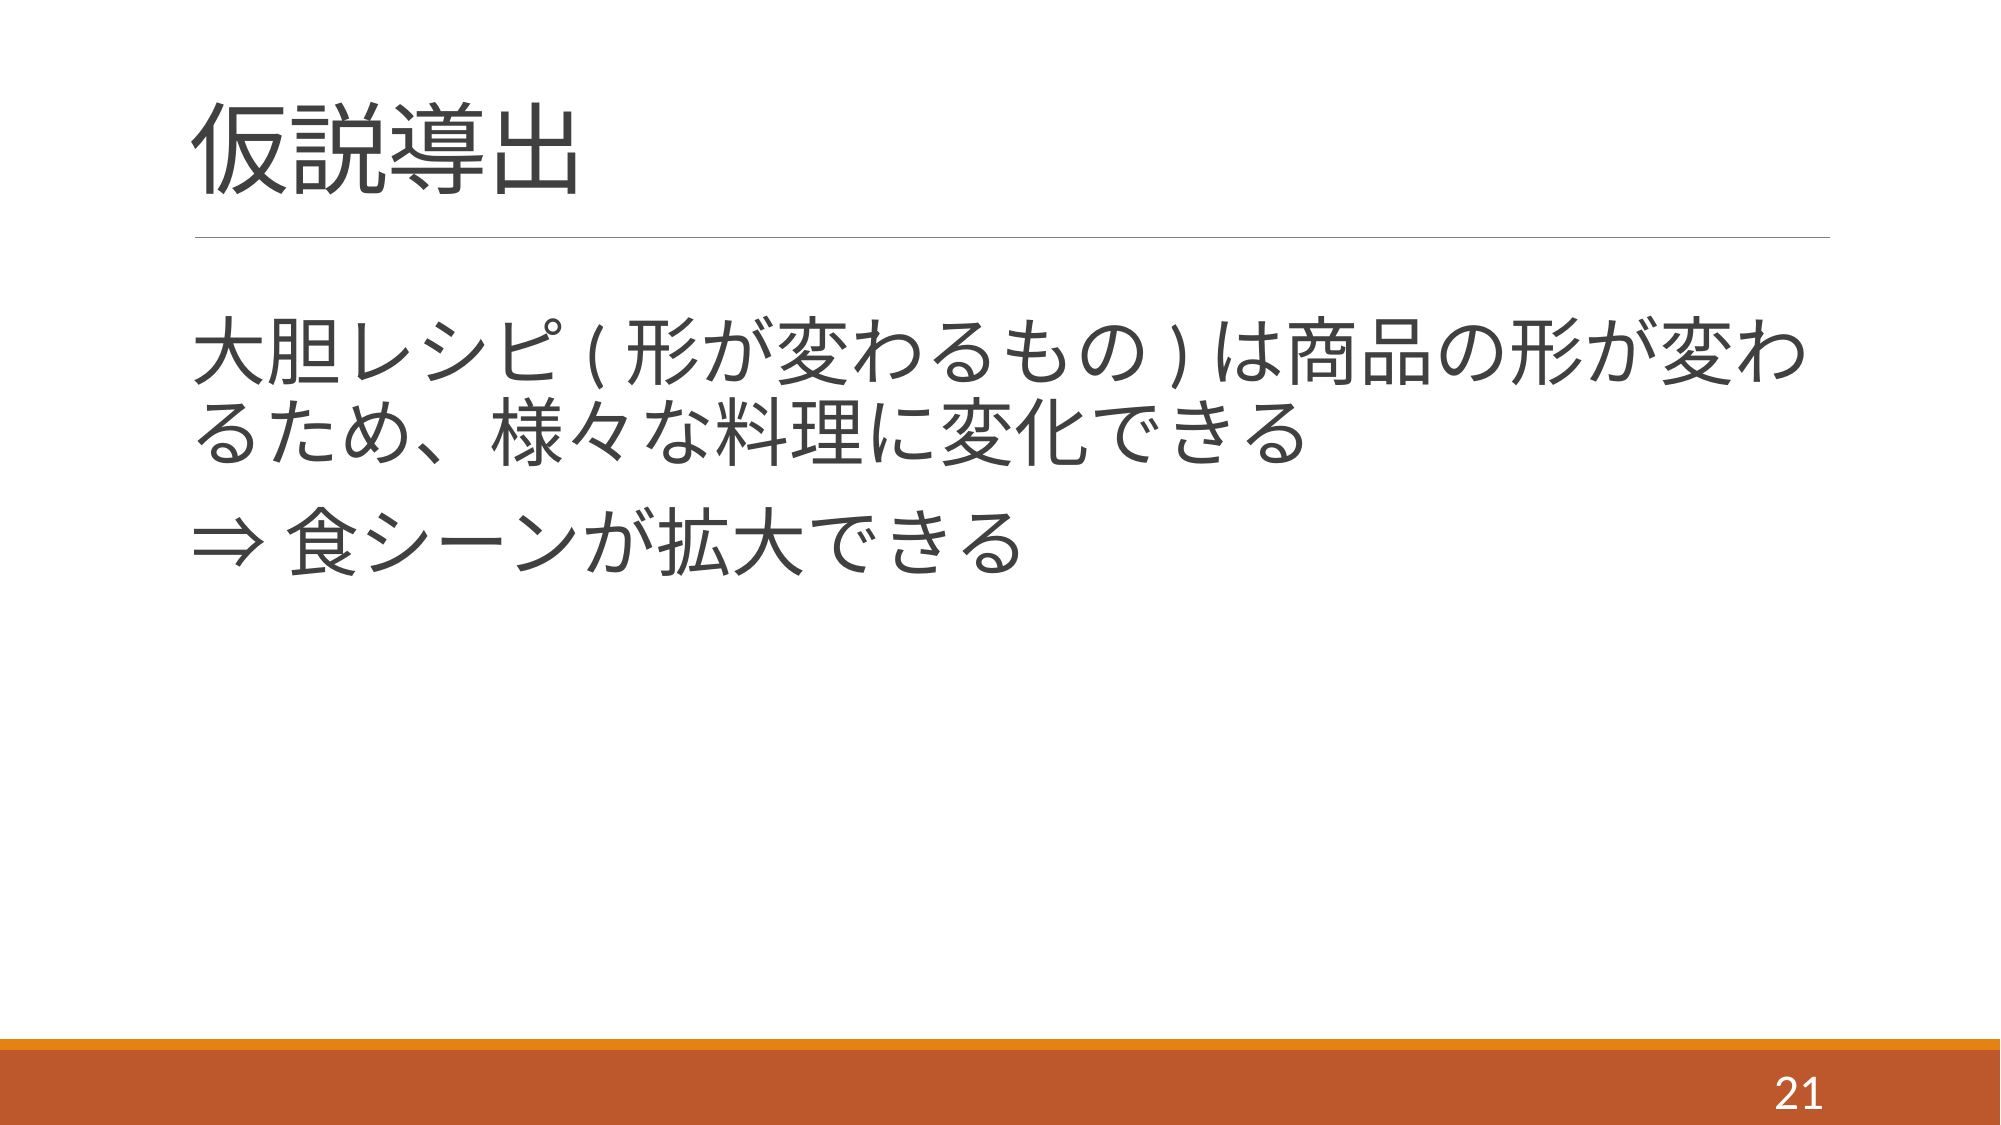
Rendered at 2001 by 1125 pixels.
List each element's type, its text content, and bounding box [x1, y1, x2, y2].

slide_number 21 [1624, 1059, 1840, 1120]
title 仮説導出 [174, 55, 1825, 215]
list 大胆レシピ(形が変わるもの)は商品の形が変わるため、様々な料理に変化できる ⇒食シーンが拡大できる [174, 307, 1825, 968]
